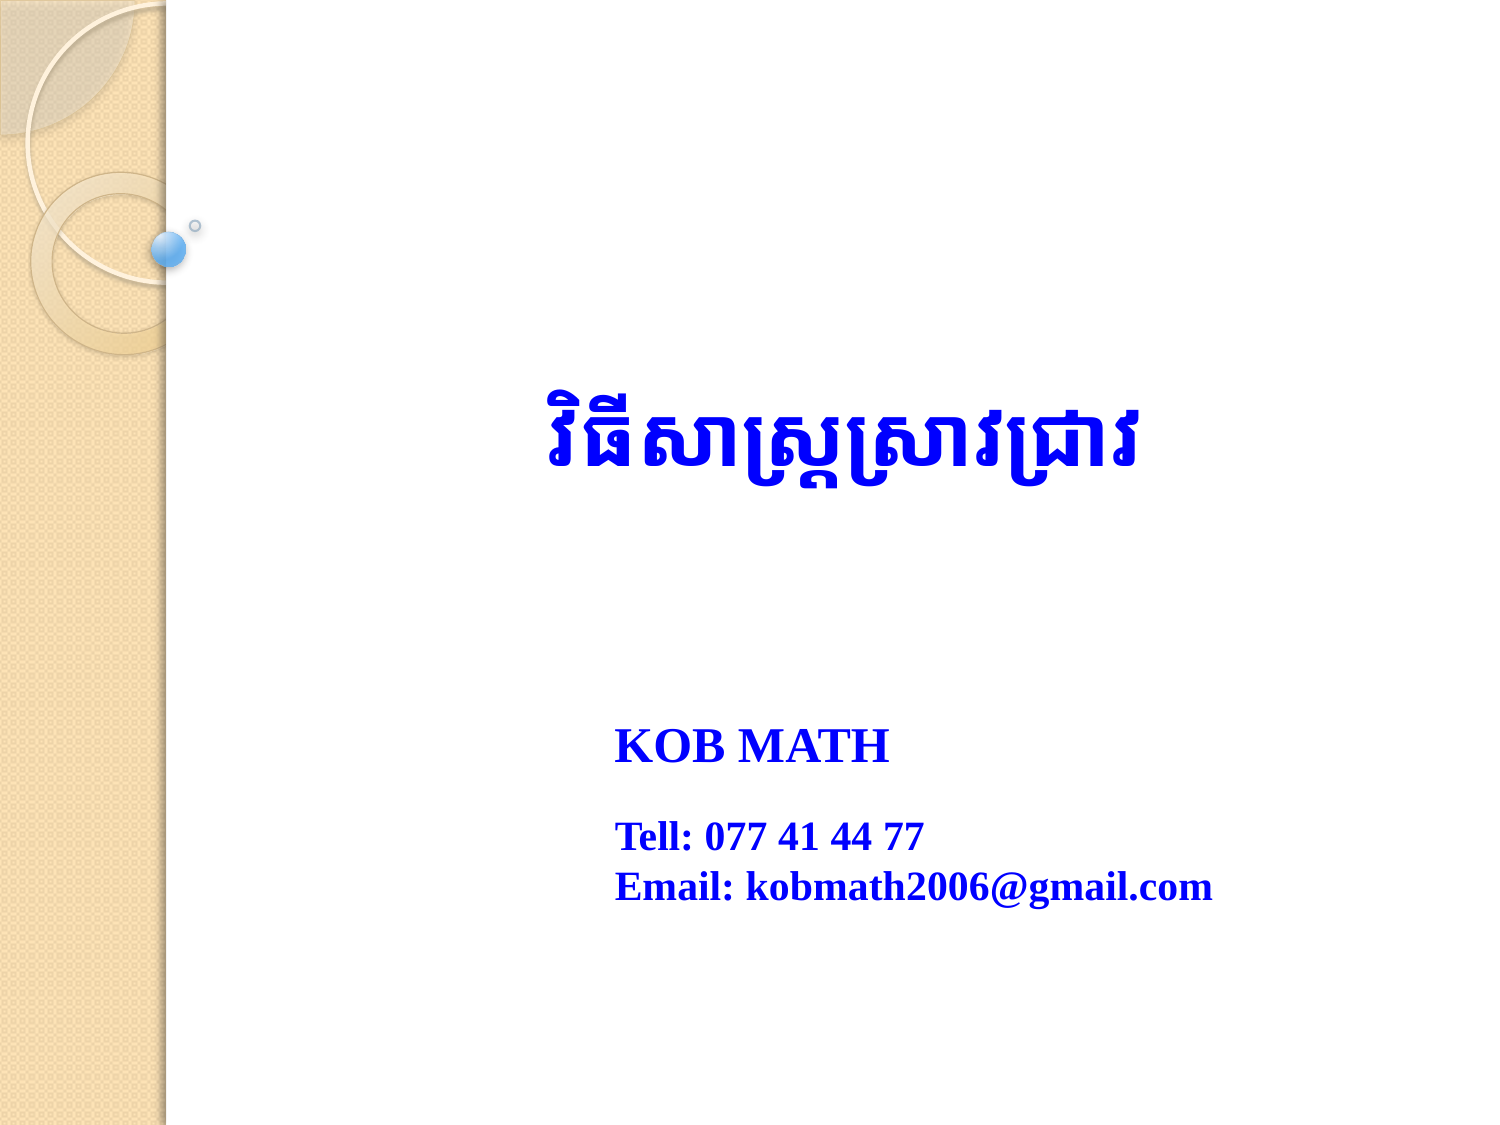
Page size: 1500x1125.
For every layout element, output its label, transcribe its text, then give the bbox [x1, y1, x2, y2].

title វិធីសាស្រ្តស្រាវជ្រាវ [237, 312, 1453, 554]
subtitle KOB MATH [225, 712, 1275, 825]
text_box Tell: 077 41 44 77 Email: kobmath2006@gmail.com [600, 801, 1450, 916]
